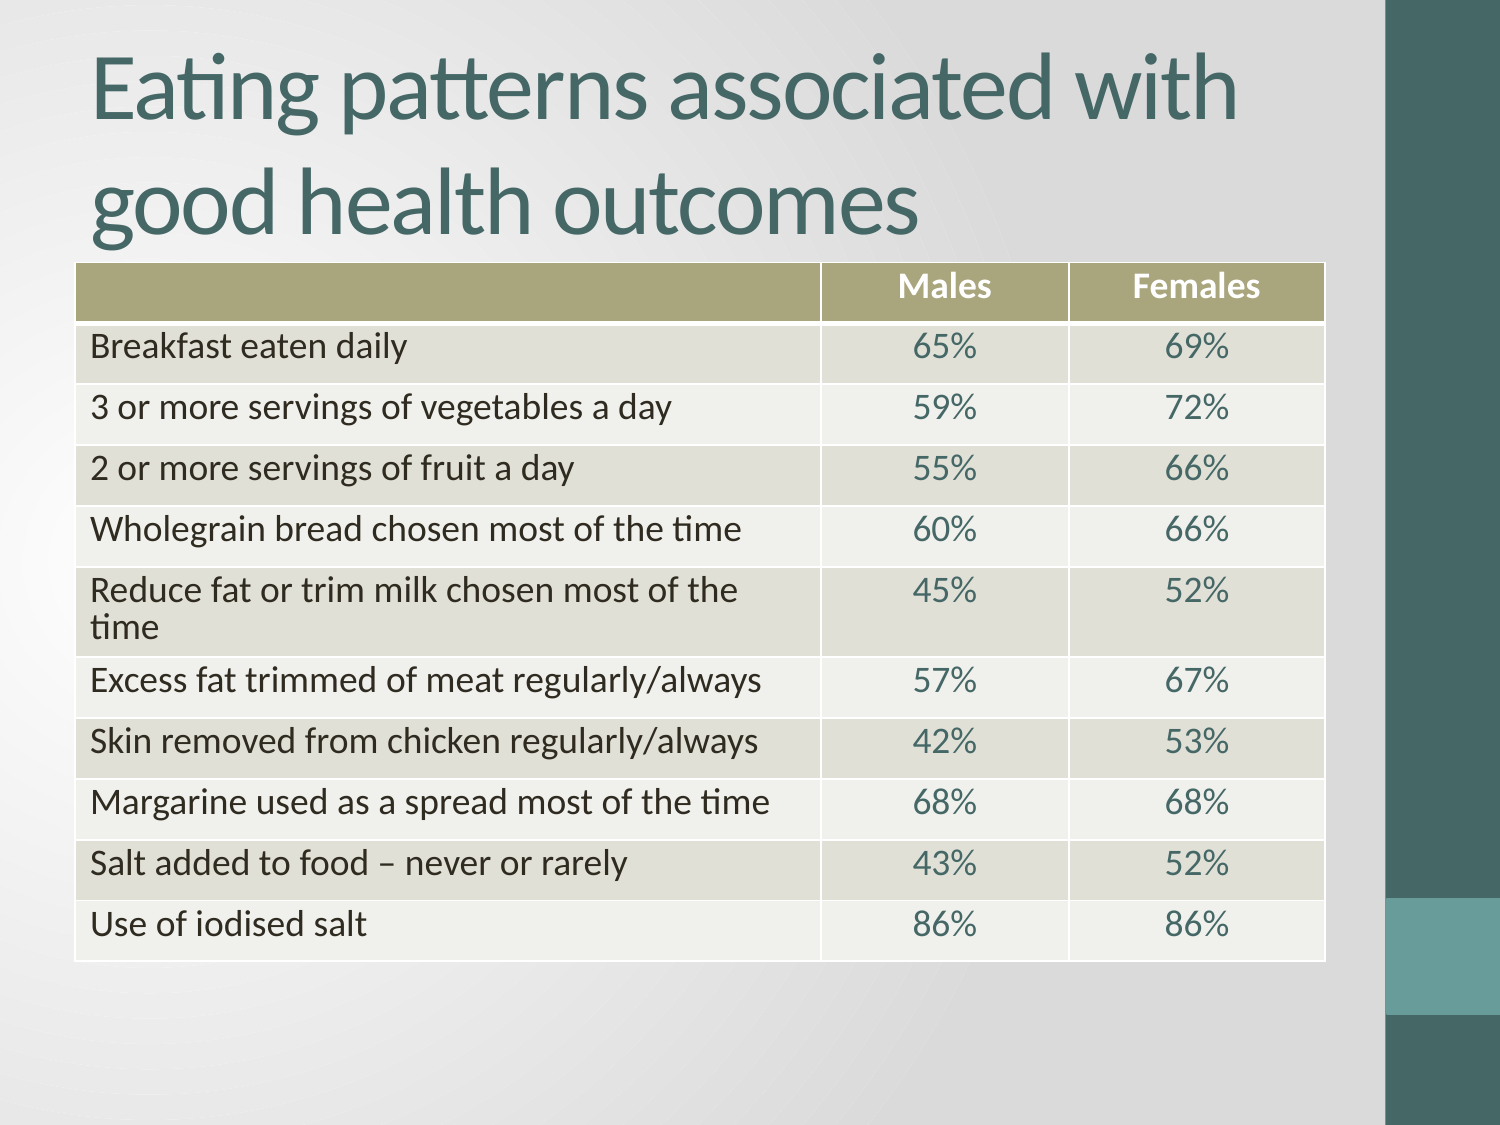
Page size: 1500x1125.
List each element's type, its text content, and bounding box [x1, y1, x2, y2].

table_cell 66% [1070, 507, 1324, 566]
table_cell 86% [1070, 901, 1324, 960]
table_cell 72% [1070, 385, 1324, 444]
table_cell 52% [1070, 841, 1324, 900]
table_header Females [1070, 263, 1324, 321]
table_cell 65% [822, 326, 1068, 383]
table_cell Wholegrain bread chosen most of the time [76, 507, 820, 566]
table_cell Salt added to food – never or rarely [76, 841, 820, 900]
table_cell 60% [822, 507, 1068, 566]
table_cell Excess fat trimmed of meat regularly/always [76, 658, 820, 717]
table_cell Reduce fat or trim milk chosen most of the time [76, 568, 820, 656]
table_cell 53% [1070, 719, 1324, 778]
table_header Males [822, 263, 1068, 321]
title Eating patterns associated with good health outcomes [75, 45, 1325, 233]
table_cell Use of iodised salt [76, 901, 820, 960]
table_cell 3 or more servings of vegetables a day [76, 385, 820, 444]
table_cell 2 or more servings of fruit a day [76, 446, 820, 505]
table_header [76, 263, 820, 321]
table_cell 57% [822, 658, 1068, 717]
table_cell Margarine used as a spread most of the time [76, 780, 820, 839]
table_cell 86% [822, 901, 1068, 960]
table_cell 52% [1070, 568, 1324, 656]
table_cell Skin removed from chicken regularly/always [76, 719, 820, 778]
table_cell 55% [822, 446, 1068, 505]
table_cell 43% [822, 841, 1068, 900]
table_cell Breakfast eaten daily [76, 326, 820, 383]
table_cell 69% [1070, 326, 1324, 383]
table_cell 66% [1070, 446, 1324, 505]
table_cell 68% [822, 780, 1068, 839]
table_cell 45% [822, 568, 1068, 656]
table_cell 67% [1070, 658, 1324, 717]
table_cell 59% [822, 385, 1068, 444]
table_cell 42% [822, 719, 1068, 778]
table_cell 68% [1070, 780, 1324, 839]
